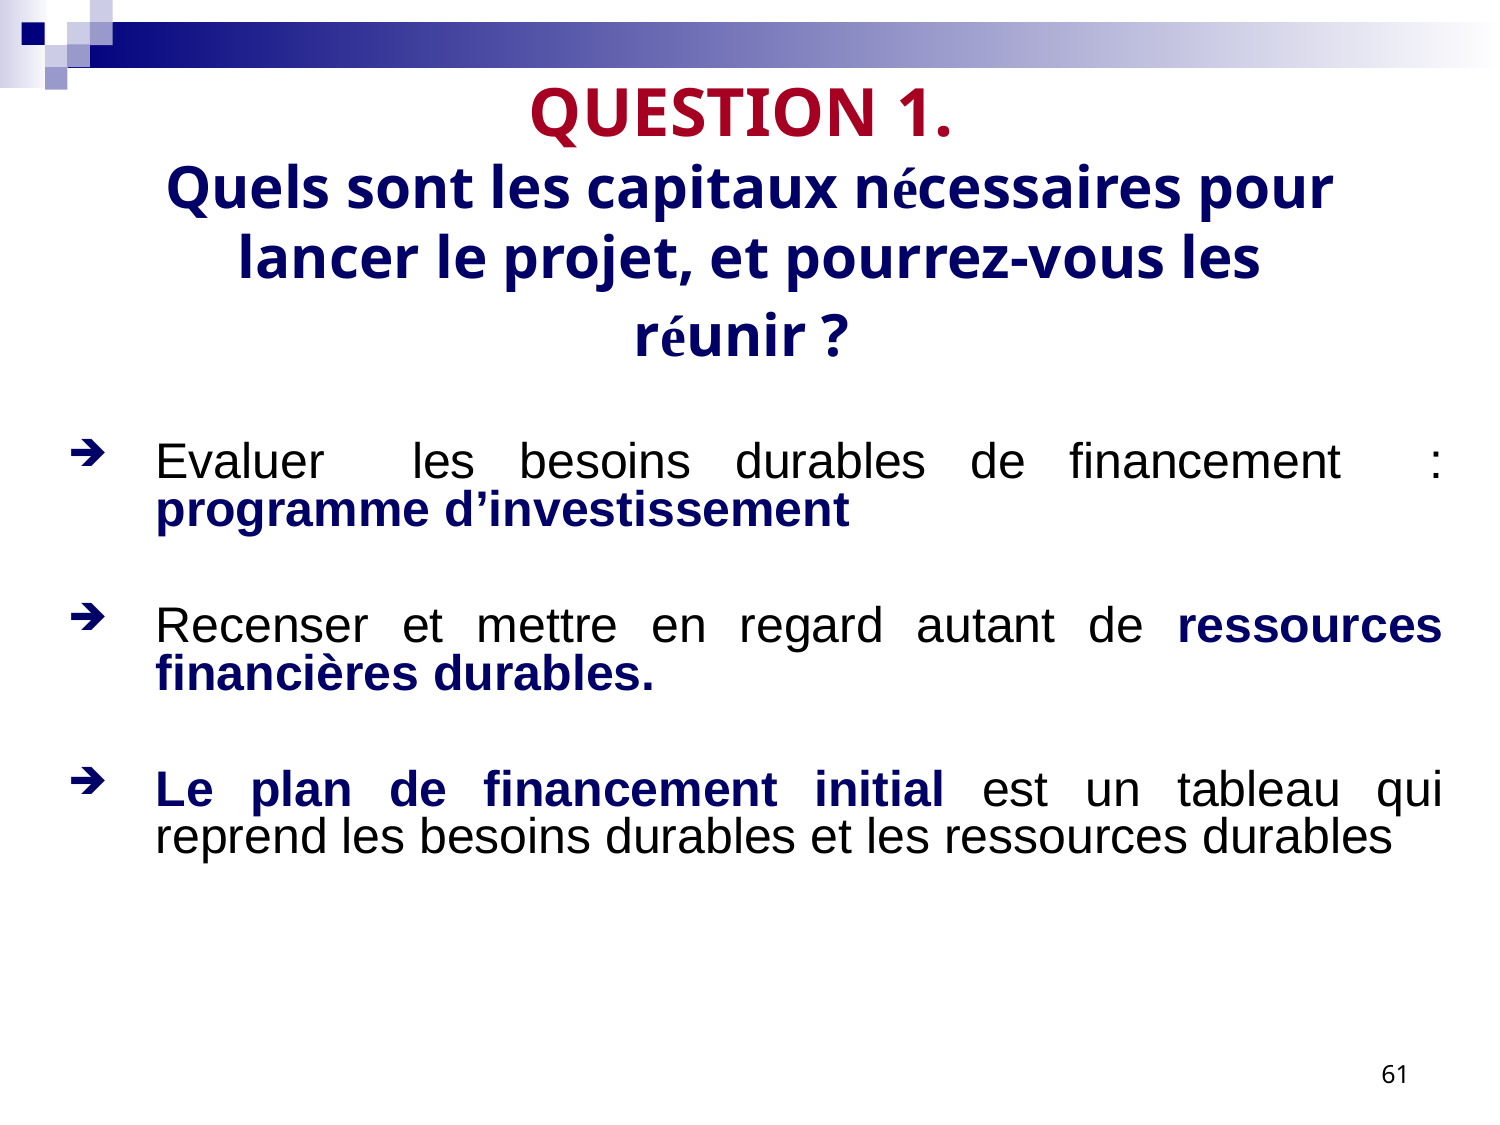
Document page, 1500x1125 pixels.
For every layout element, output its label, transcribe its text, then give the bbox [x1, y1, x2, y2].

title QUESTION 1. Quels sont les capitaux nécessaires pour lancer le projet, et pourrez-vous les réunir ? [112, 66, 1388, 374]
list Evaluer les besoins durables de financement : programme d’investissement Recenser et mettre en regard autant de ressources financières durables. Le plan de financement initial est un tableau qui reprend les besoins durables et les ressources durables [53, 432, 1459, 929]
slide_number 61 [1074, 1025, 1425, 1100]
